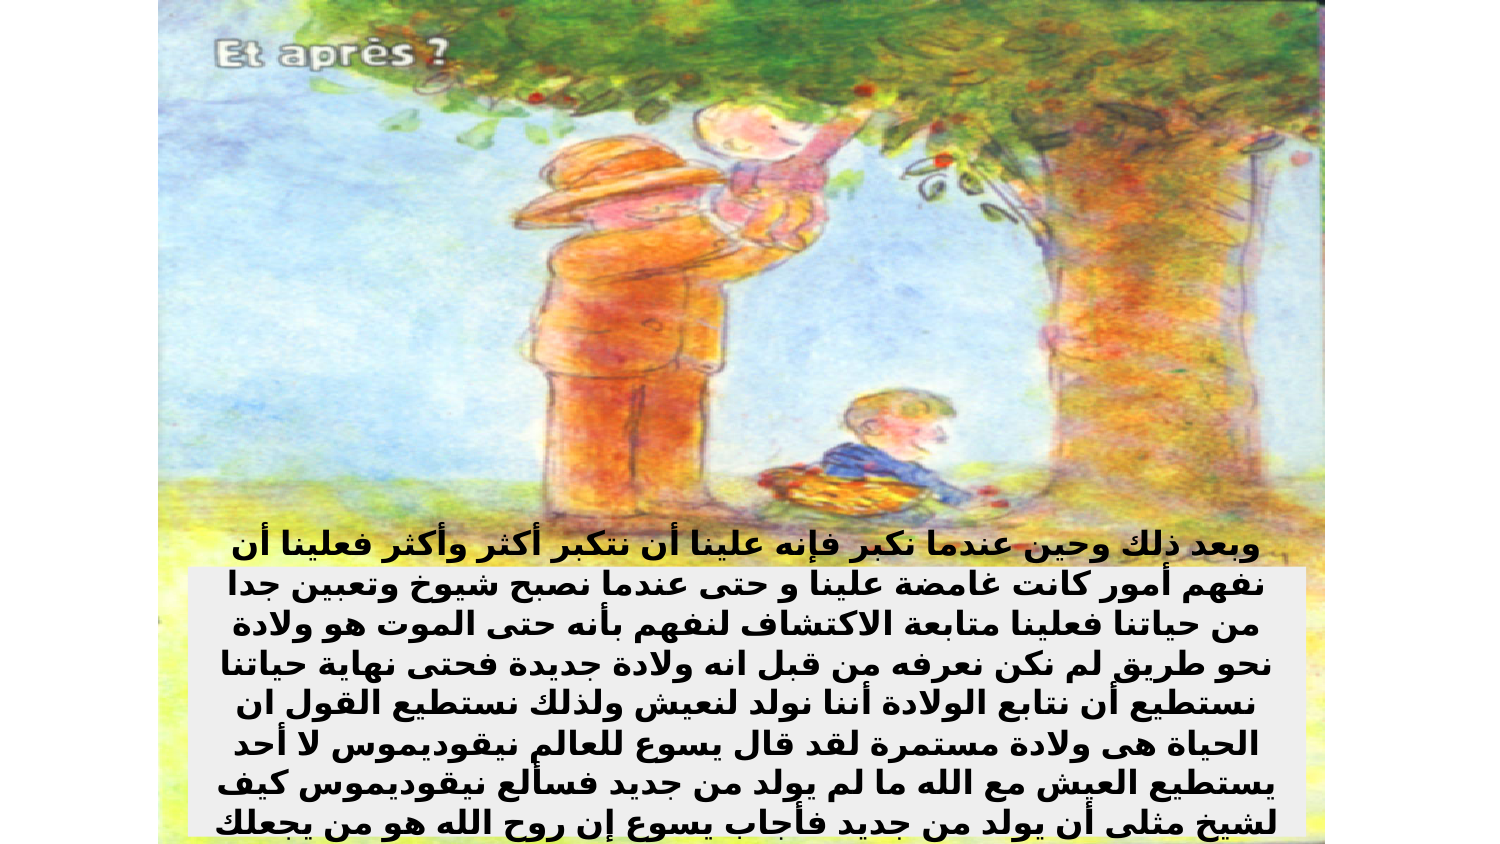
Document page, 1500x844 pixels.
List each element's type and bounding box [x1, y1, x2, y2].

picture [158, 0, 1326, 844]
